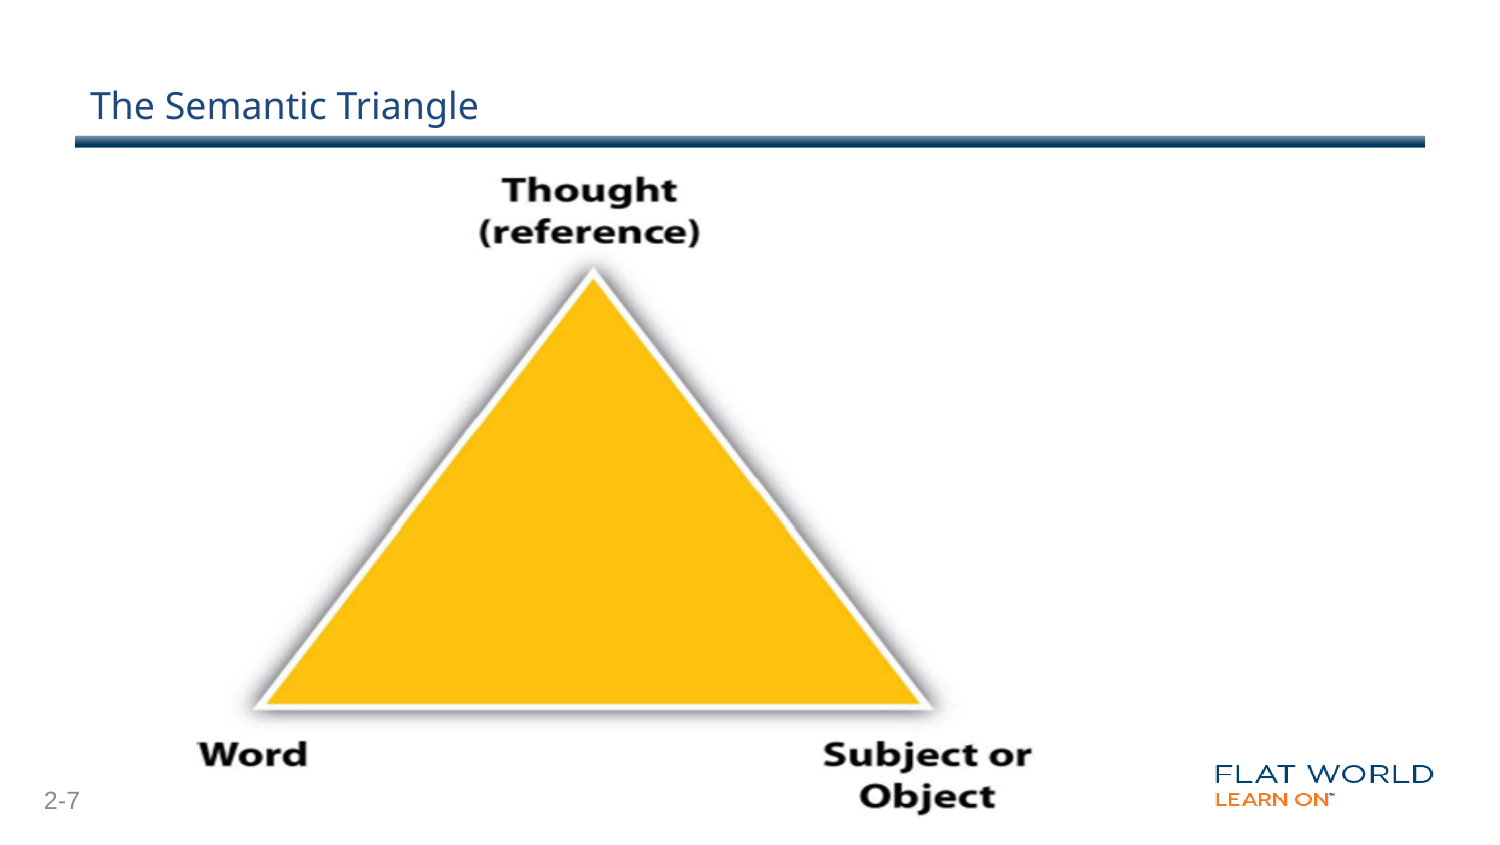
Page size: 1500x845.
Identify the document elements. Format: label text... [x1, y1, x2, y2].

text_box 2-7 [29, 776, 189, 822]
picture [0, 0, 1500, 845]
title The Semantic Triangle [74, 33, 1426, 175]
